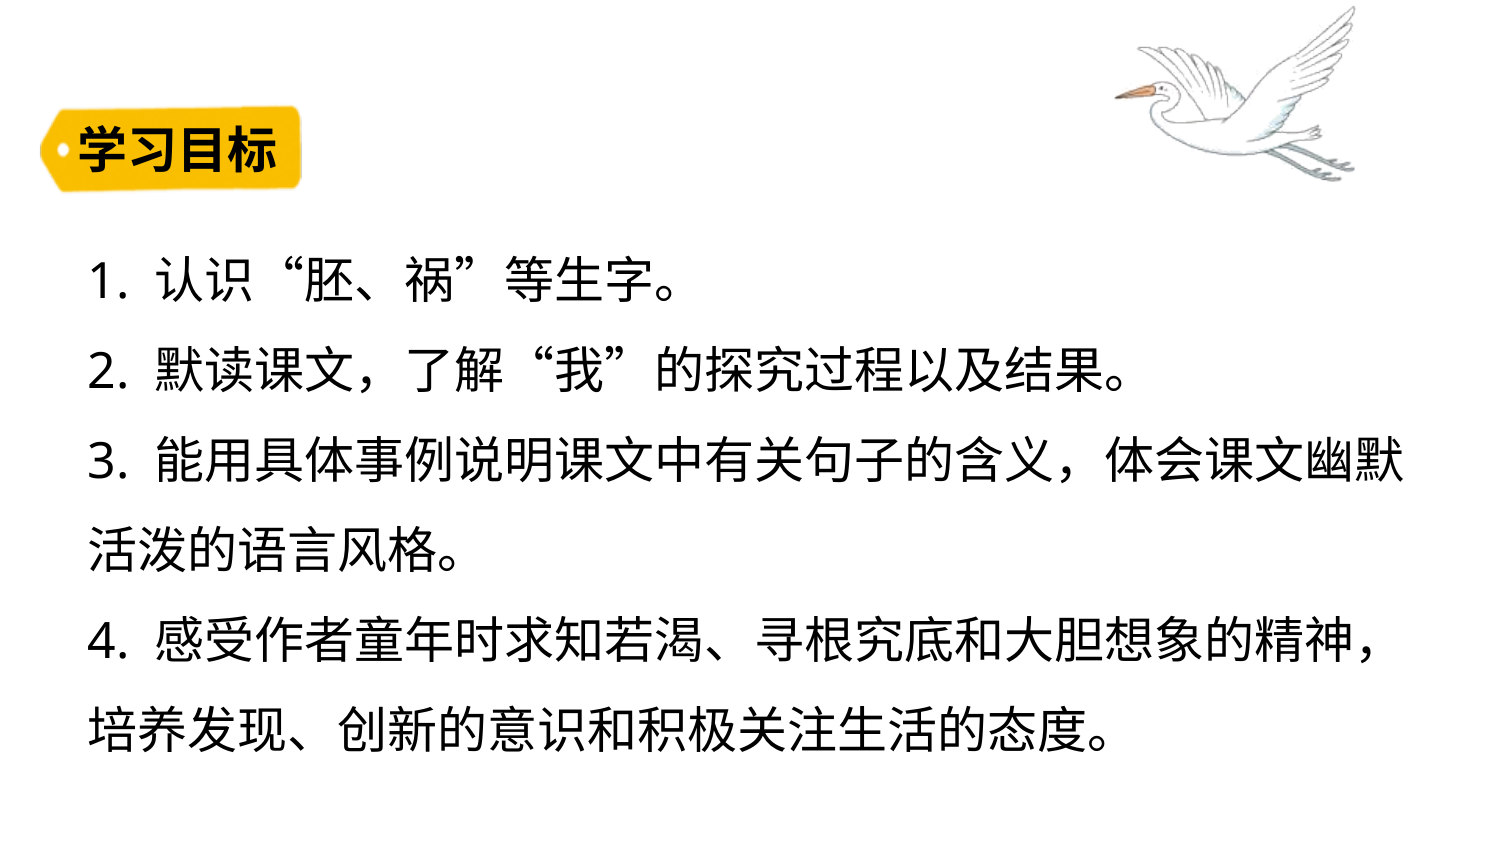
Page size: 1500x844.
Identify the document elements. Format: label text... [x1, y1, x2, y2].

picture [1079, 0, 1402, 212]
text_box 1. 认识“胚、祸”等生字。 2. 默读课文，了解“我”的探究过程以及结果。 3. 能用具体事例说明课文中有关句子的含义，体会课文幽默活泼的语言风格。 4. 感受作者童年时求知若渴、寻根究底和大胆想象的精神，培养发现、创新的意识和积极关注生活的态度。 [72, 211, 1424, 767]
picture [27, 101, 312, 198]
